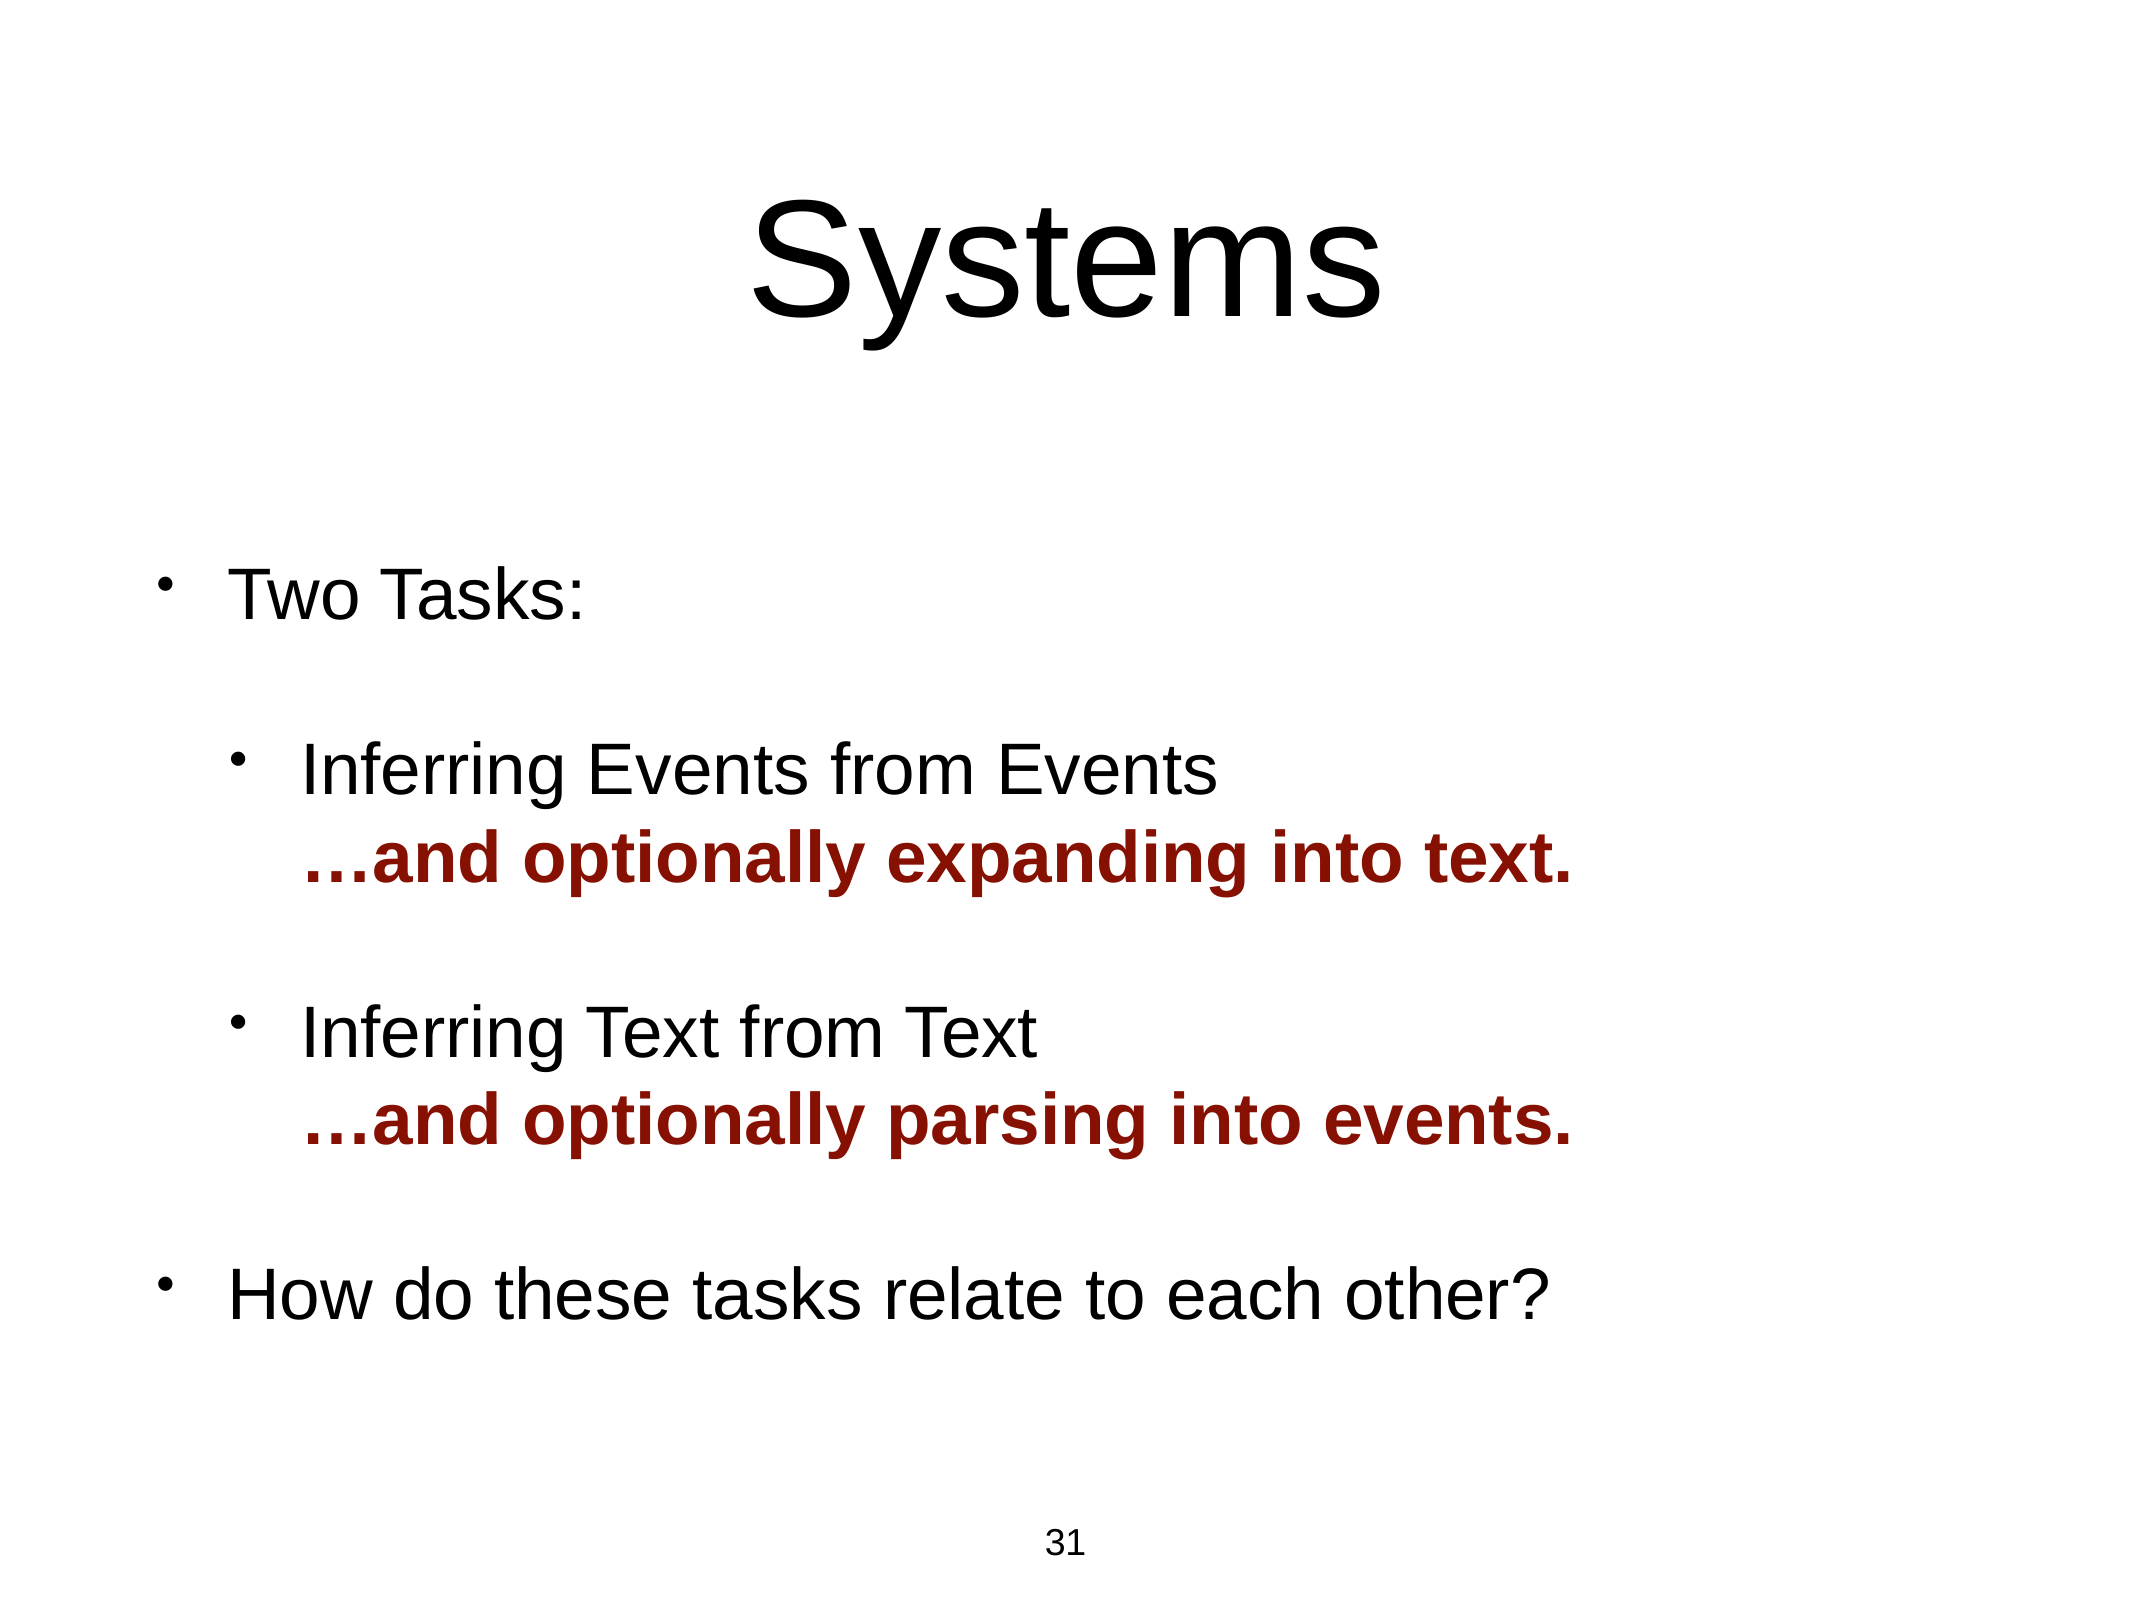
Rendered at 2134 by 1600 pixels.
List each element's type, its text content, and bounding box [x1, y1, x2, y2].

title Systems [155, 72, 1978, 424]
list Two Tasks: Inferring Events from Events …and optionally expanding into text. Inferring Text from Text …and optionally parsing into events. How do these tasks relate to each other? [155, 424, 1978, 1457]
slide_number 31 [1041, 1517, 1090, 1564]
